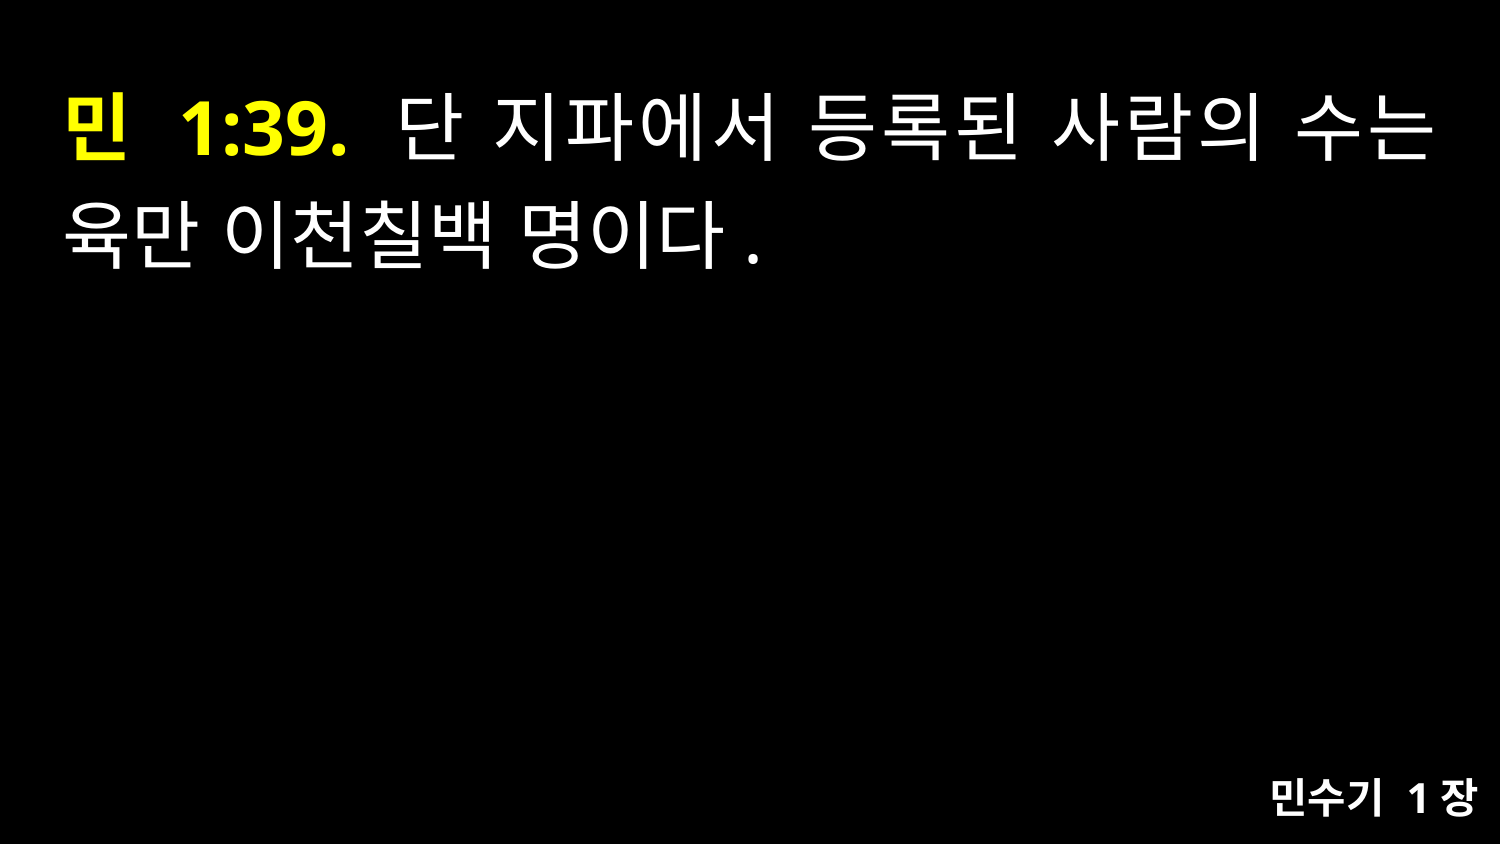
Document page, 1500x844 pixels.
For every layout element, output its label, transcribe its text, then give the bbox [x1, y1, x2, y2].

subtitle 민수기 1장 [916, 770, 1500, 844]
title 민 1:39. 단 지파에서 등록된 사람의 수는 육만 이천칠백 명이다. [0, 0, 1500, 844]
